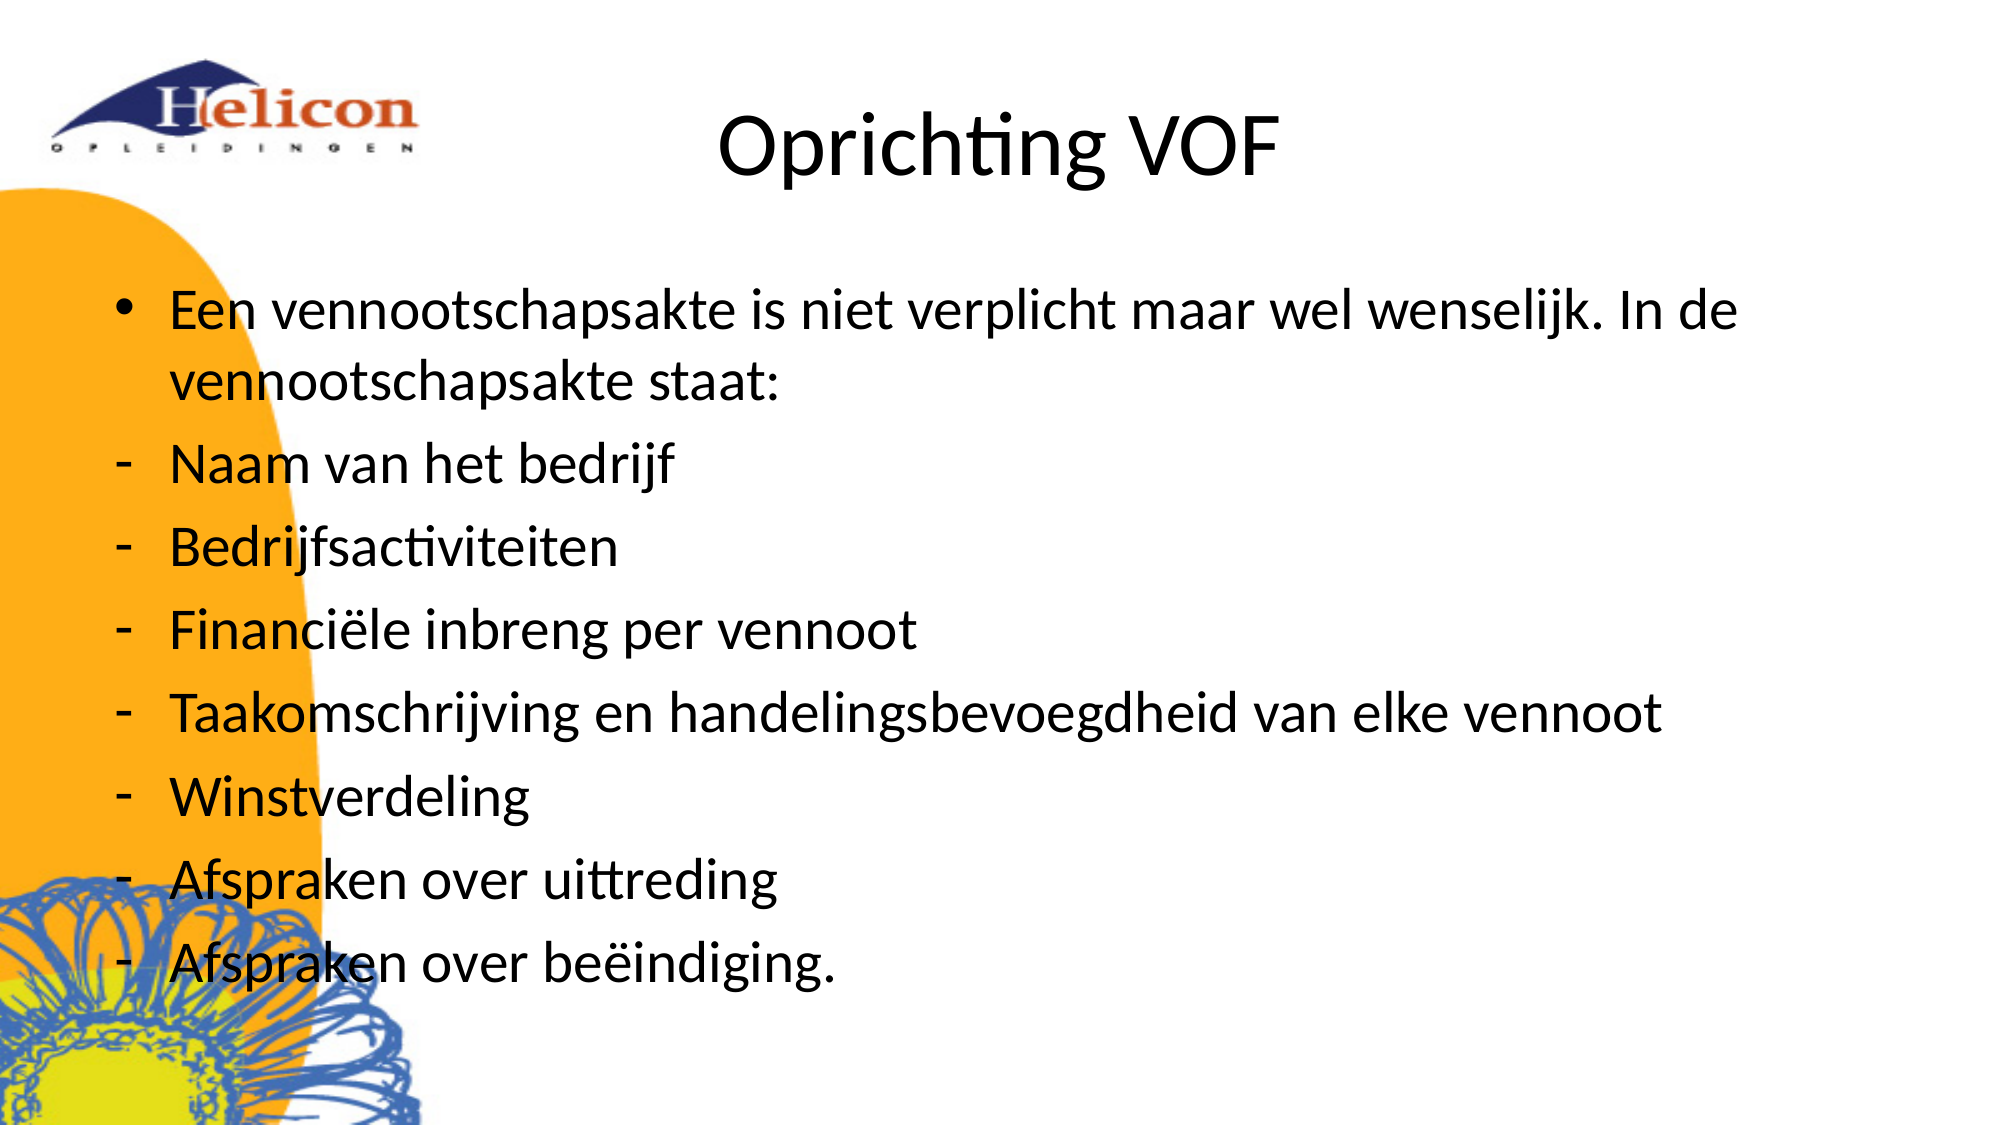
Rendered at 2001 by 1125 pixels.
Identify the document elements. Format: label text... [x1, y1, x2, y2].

picture [0, 0, 2001, 1125]
list Een vennootschapsakte is niet verplicht maar wel wenselijk. In de vennootschapsakte staat: Naam van het bedrijf Bedrijfsactiviteiten Financiële inbreng per vennoot Taakomschrijving en handelingsbevoegdheid van elke vennoot Winstverdeling Afspraken over uittreding Afspraken over beëindiging. [99, 262, 1900, 1005]
title Oprichting VOF [99, 45, 1900, 233]
